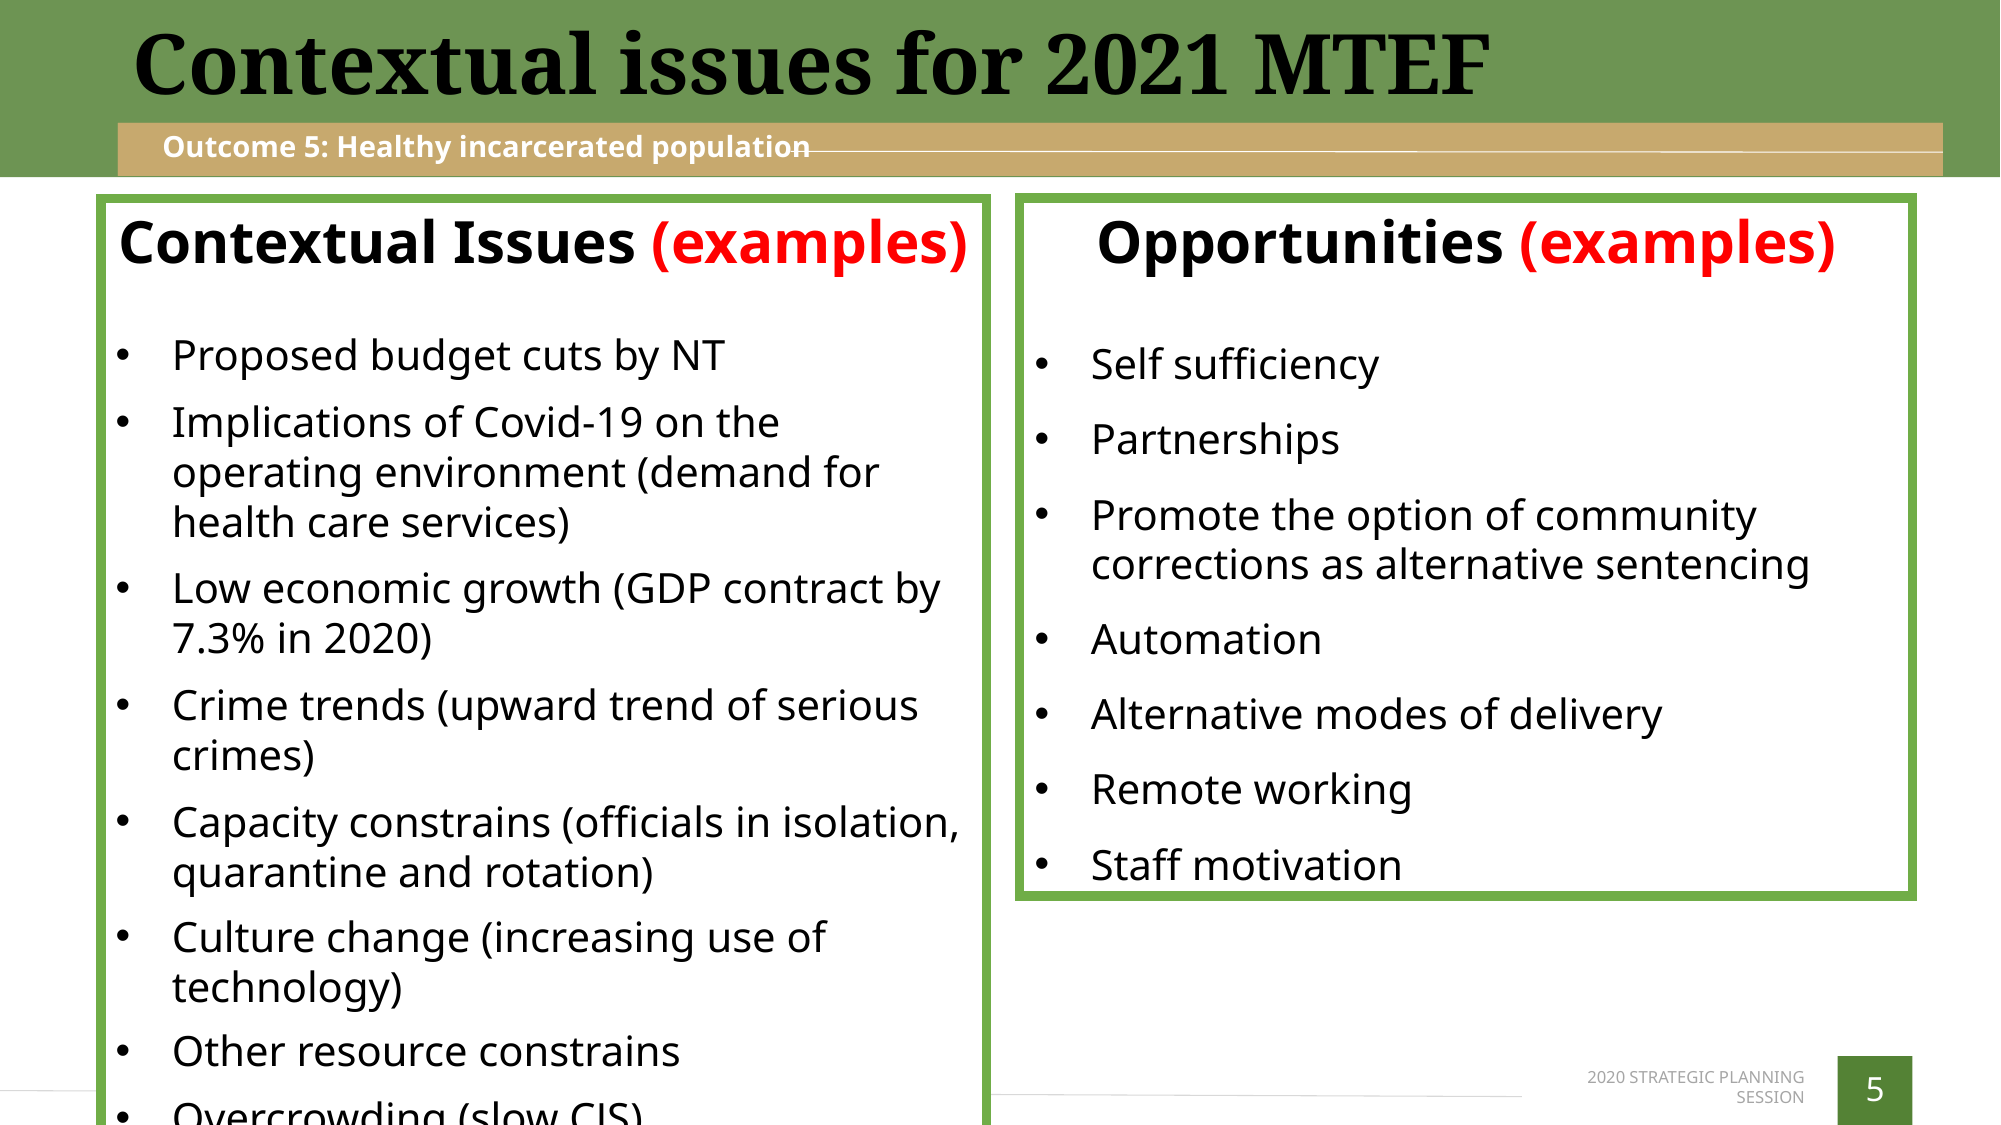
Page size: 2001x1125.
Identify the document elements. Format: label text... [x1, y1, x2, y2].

text_box Opportunities (examples) Self sufficiency Partnerships Promote the option of community corrections as alternative sentencing Automation Alternative modes of delivery Remote working Staff motivation [1019, 197, 1914, 897]
text_box Contextual issues for 2021 MTEF [117, 0, 1913, 122]
text_box [117, 122, 1943, 176]
text_box Contextual Issues (examples) Proposed budget cuts by NT Implications of Covid-19 on the operating environment (demand for health care services) Low economic growth (GDP contract by 7.3% in 2020) Crime trends (upward trend of serious crimes) Capacity constrains (officials in isolation, quarantine and rotation) Culture change (increasing use of technology) Other resource constrains Overcrowding (slow CJS) Current 2020/21 actual performance [100, 197, 987, 1125]
text_box Outcome 5: Healthy incarcerated population [162, 128, 1188, 164]
